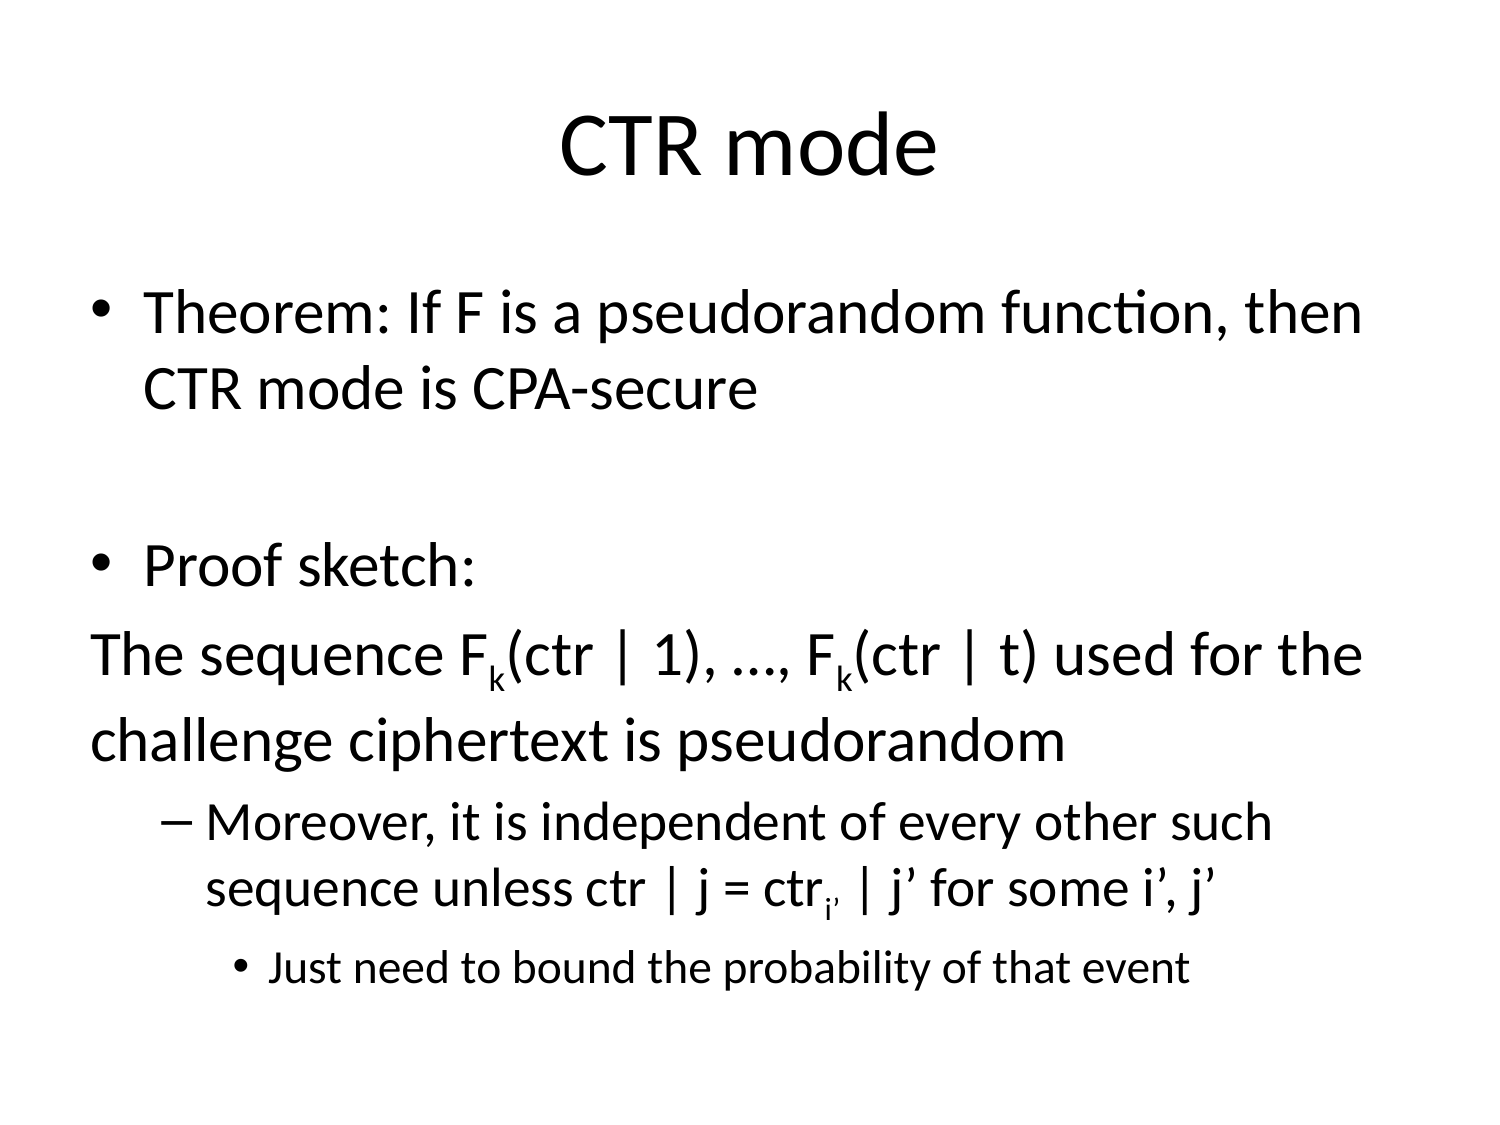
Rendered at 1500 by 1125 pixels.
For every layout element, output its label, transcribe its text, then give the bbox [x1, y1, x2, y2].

title CTR mode [75, 45, 1425, 233]
list Theorem: If F is a pseudorandom function, then CTR mode is CPA-secure Proof sketch: The sequence Fk(ctr | 1), …, Fk(ctr | t) used for the challenge ciphertext is pseudorandom Moreover, it is independent of every other such sequence unless ctr | j = ctri’ | j’ for some i’, j’ Just need to bound the probability of that event [75, 262, 1425, 1005]
